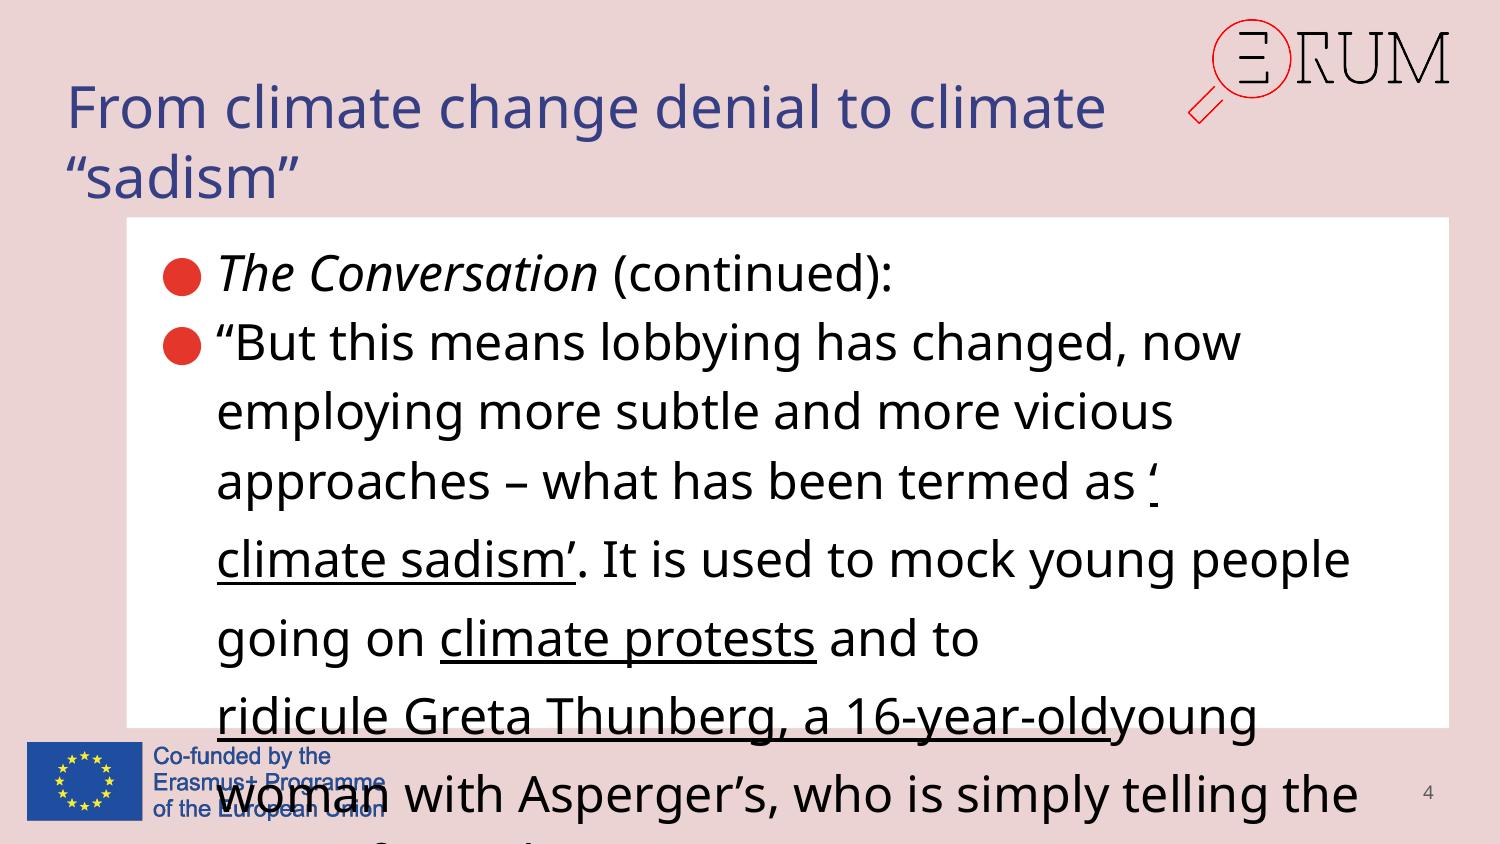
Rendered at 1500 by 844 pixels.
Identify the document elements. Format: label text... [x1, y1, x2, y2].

picture [1136, 0, 1500, 137]
slide_number 4 [1358, 761, 1449, 826]
title From climate change denial to climate “sadism” [51, 55, 1168, 150]
picture [27, 742, 385, 821]
list The Conversation (continued): “But this means lobbying has changed, now employing more subtle and more vicious approaches – what has been termed as ‘climate sadism’. It is used to mock young people going on climate protests and to ridicule Greta Thunberg, a 16-year-oldyoung woman with Asperger’s, who is simply telling the scientific truth.” [126, 217, 1449, 729]
